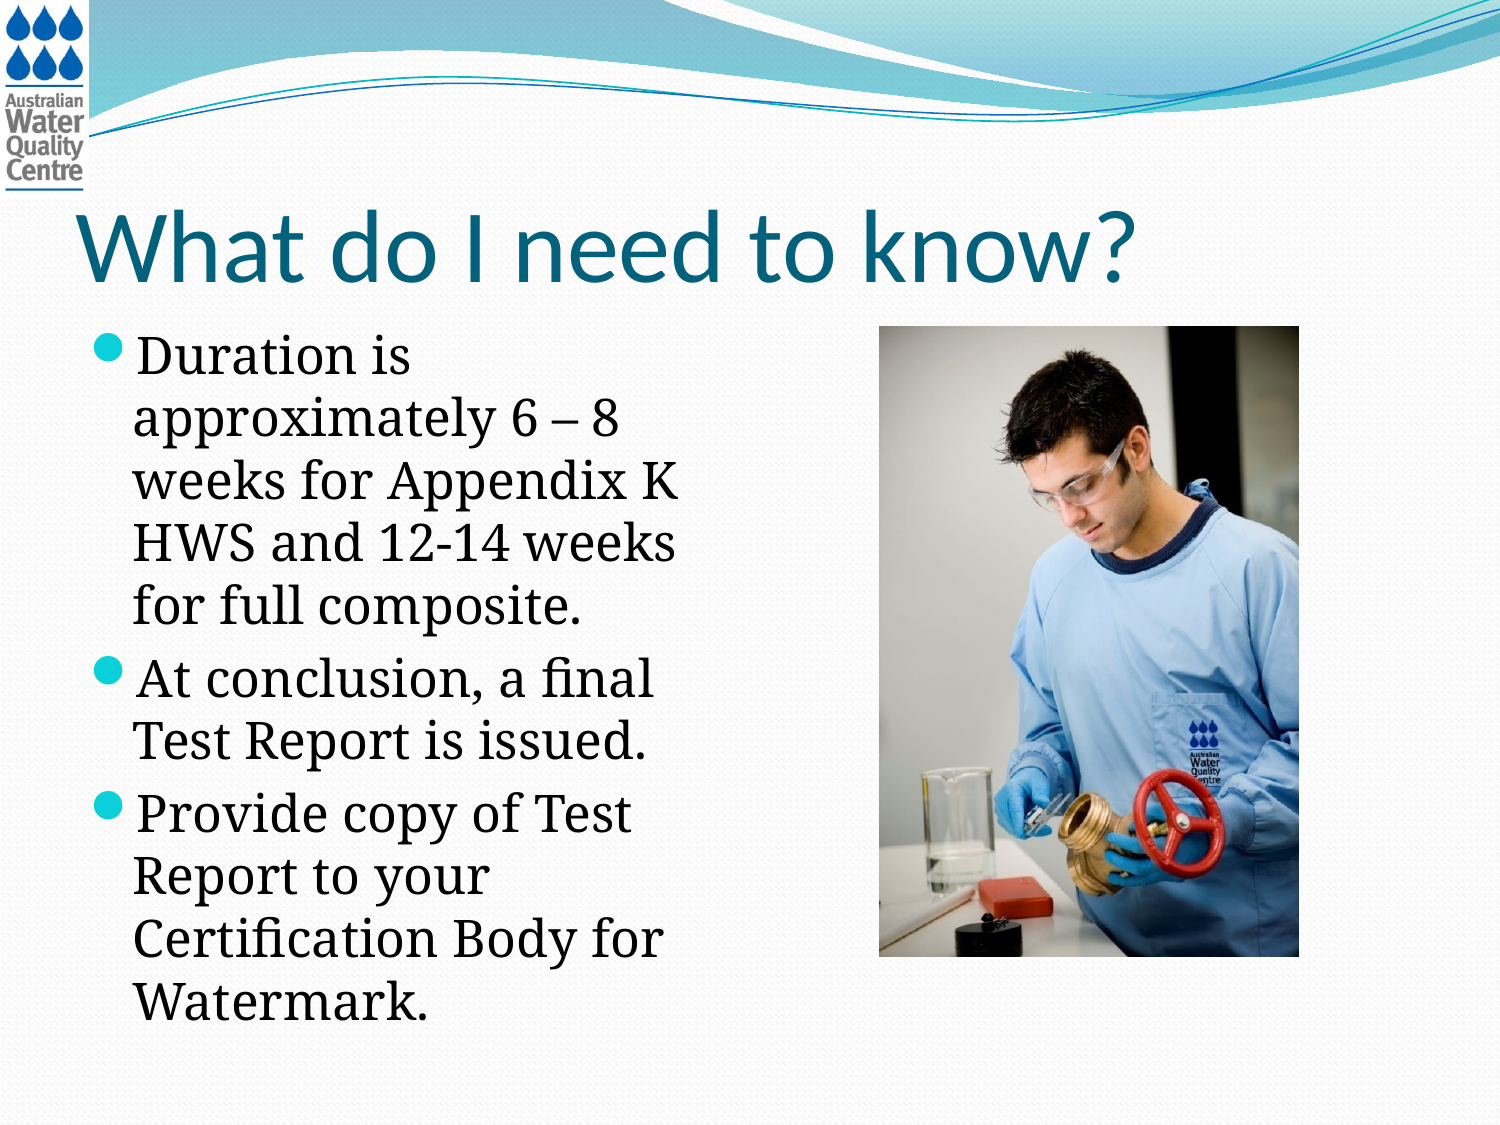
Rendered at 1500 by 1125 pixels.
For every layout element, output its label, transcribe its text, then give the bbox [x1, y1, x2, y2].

picture [0, 0, 89, 197]
title What do I need to know? [75, 115, 1425, 303]
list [879, 325, 1300, 957]
list Duration is approximately 6 – 8 weeks for Appendix K HWS and 12-14 weeks for full composite. At conclusion, a final Test Report is issued. Provide copy of Test Report to your Certification Body for Watermark. [75, 314, 738, 1043]
